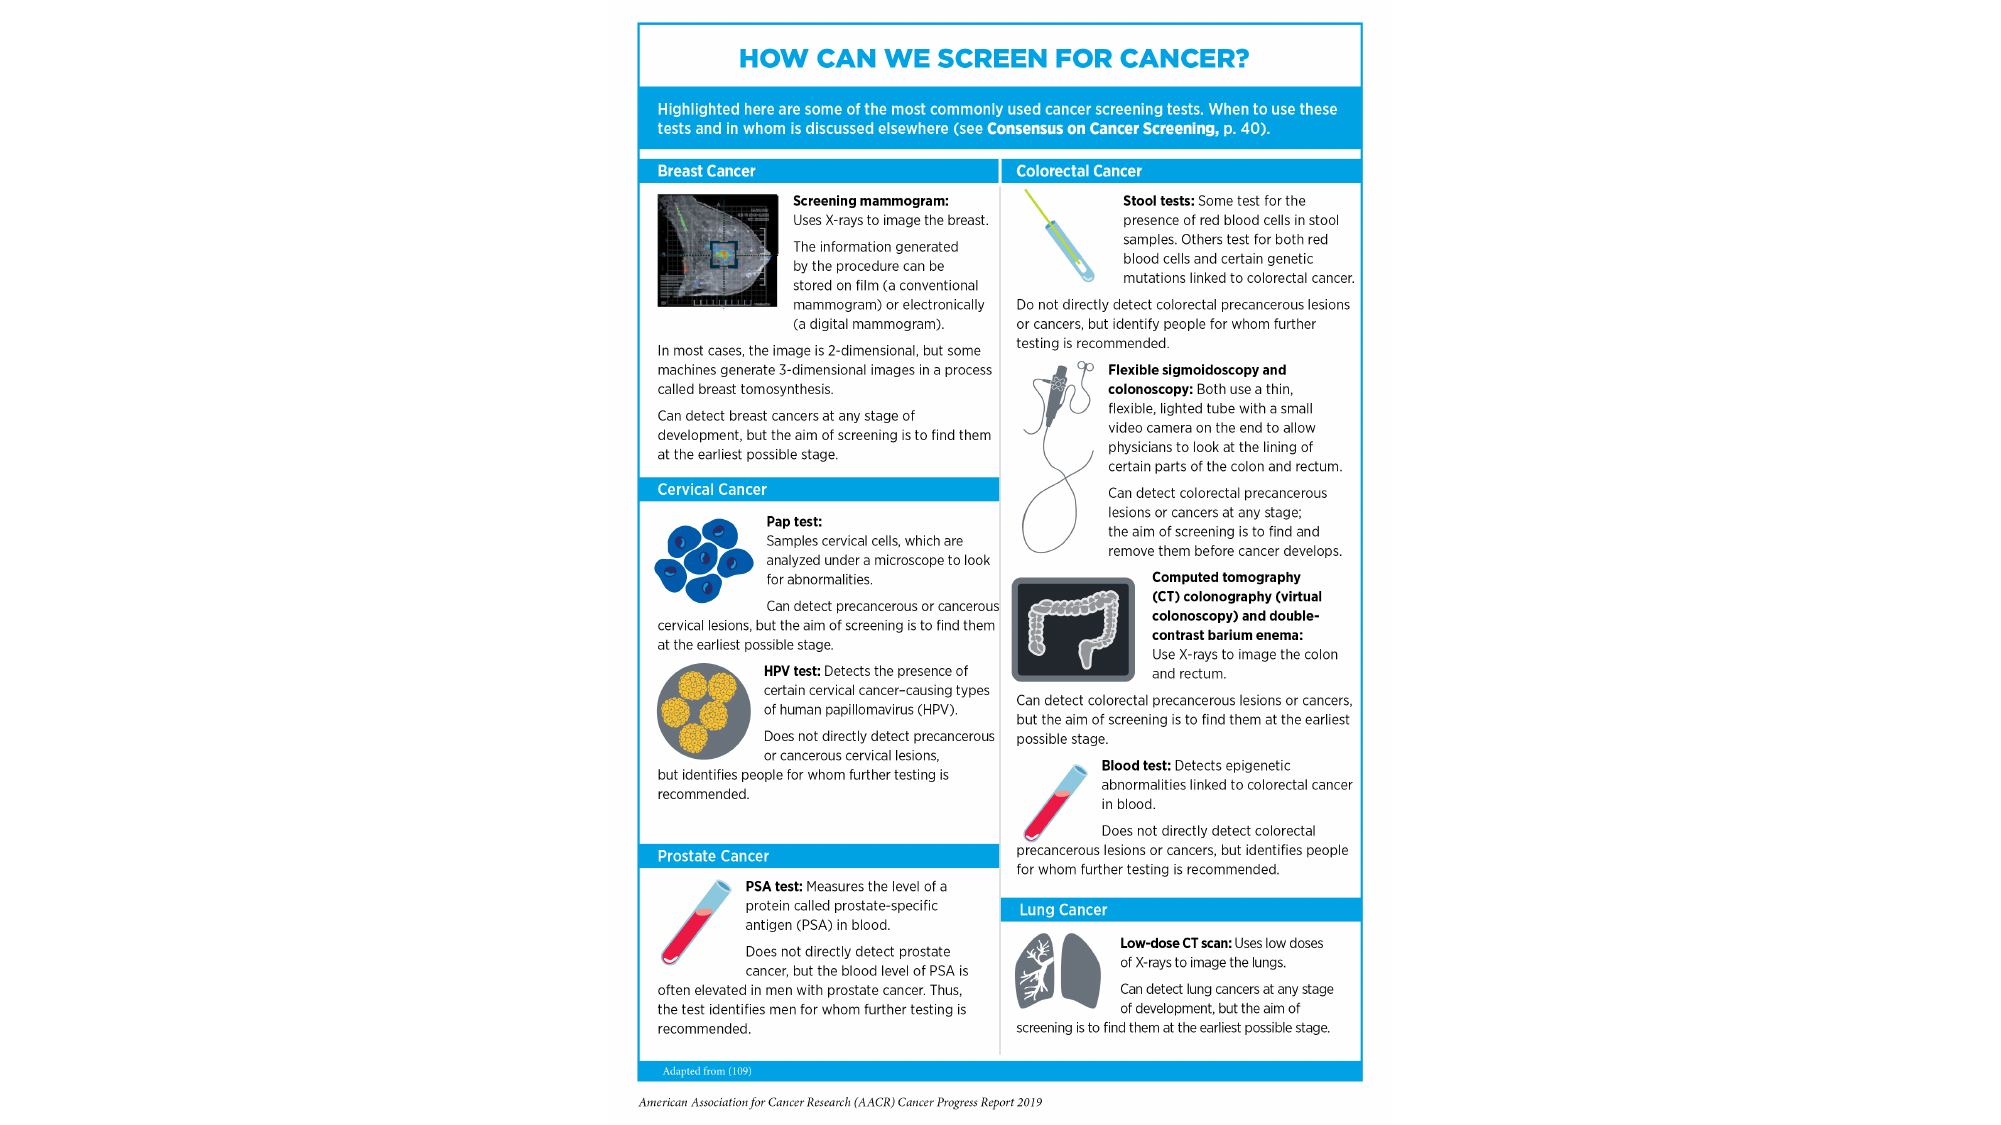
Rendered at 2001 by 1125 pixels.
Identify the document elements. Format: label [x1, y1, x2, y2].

picture [610, 0, 1390, 1125]
